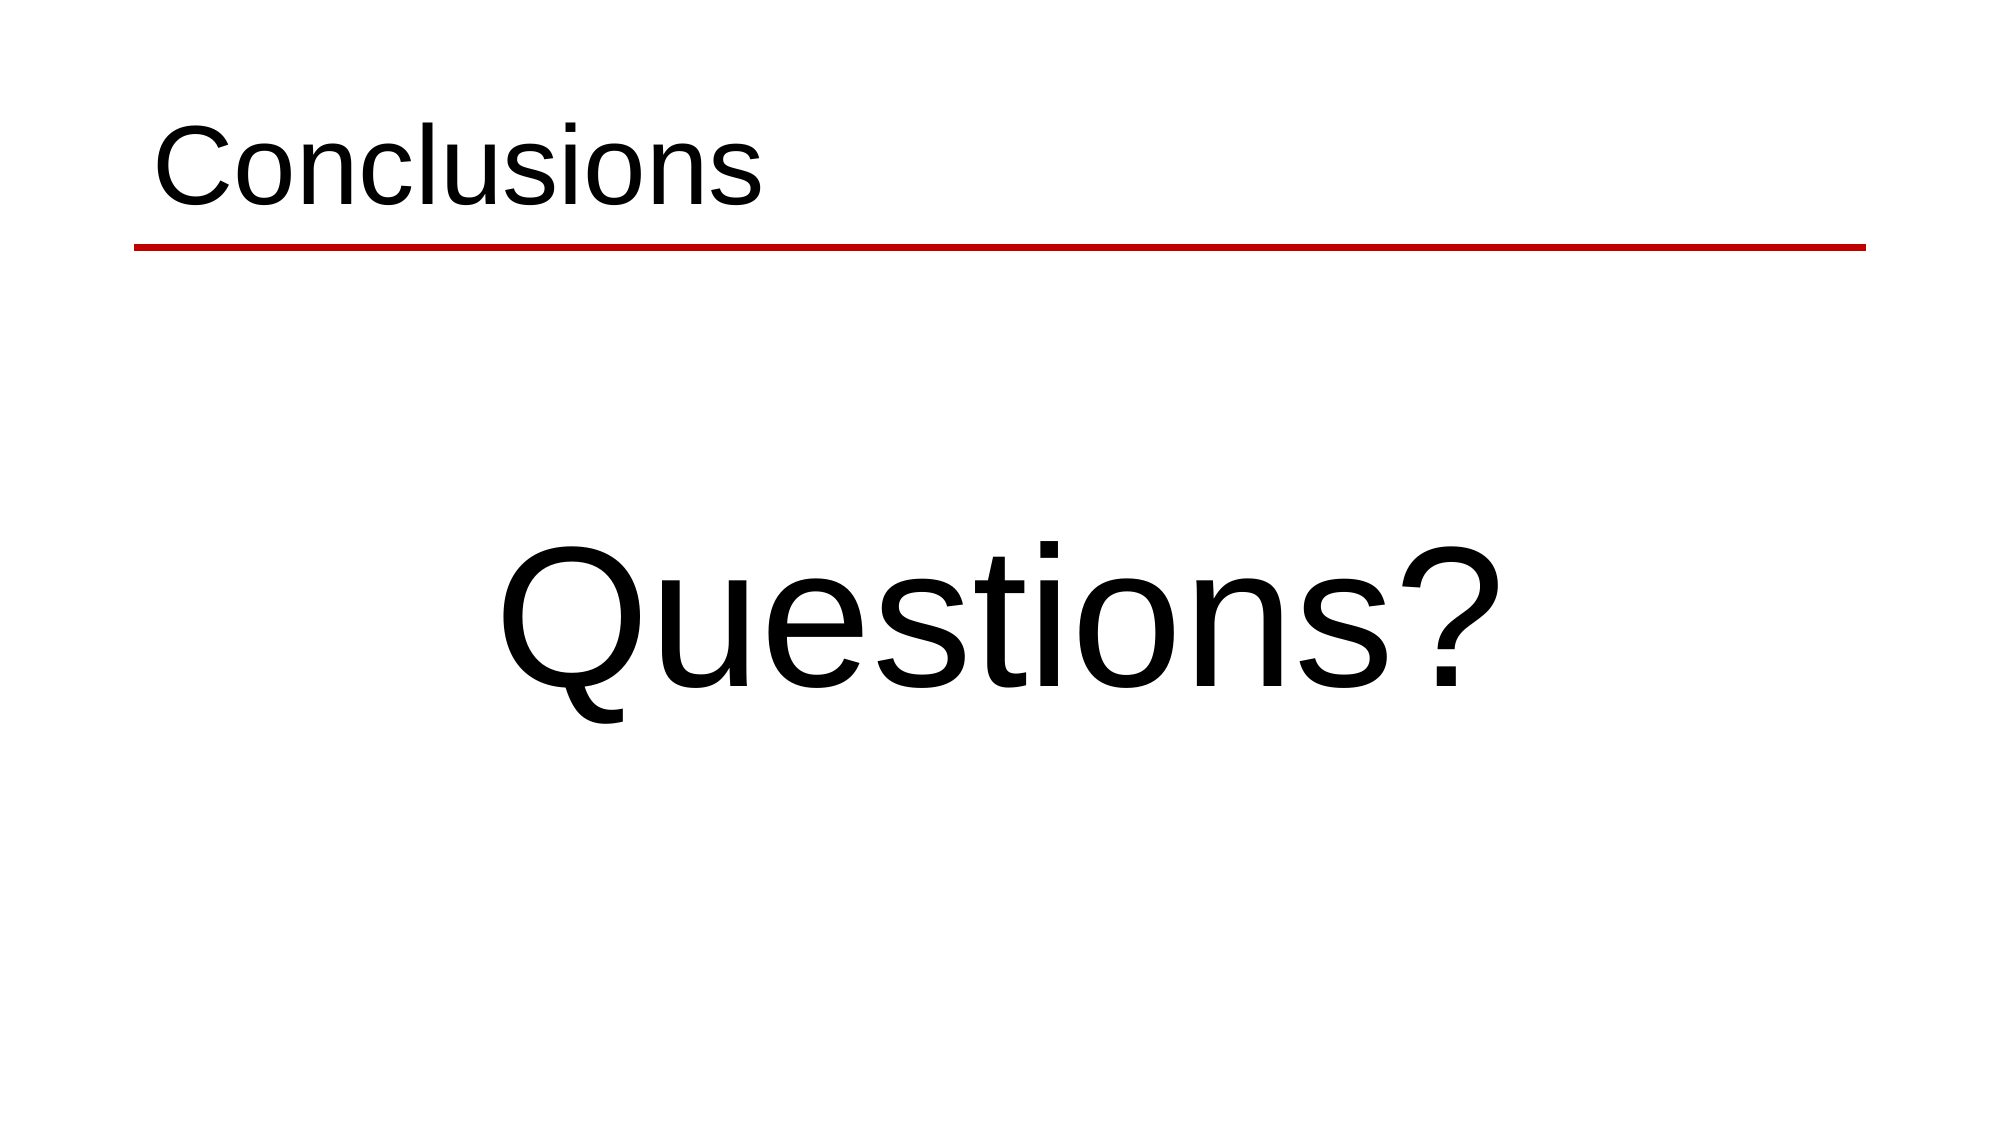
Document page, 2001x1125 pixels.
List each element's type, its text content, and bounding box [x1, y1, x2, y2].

title Conclusions [137, 59, 1863, 278]
list Questions? [137, 505, 1863, 780]
